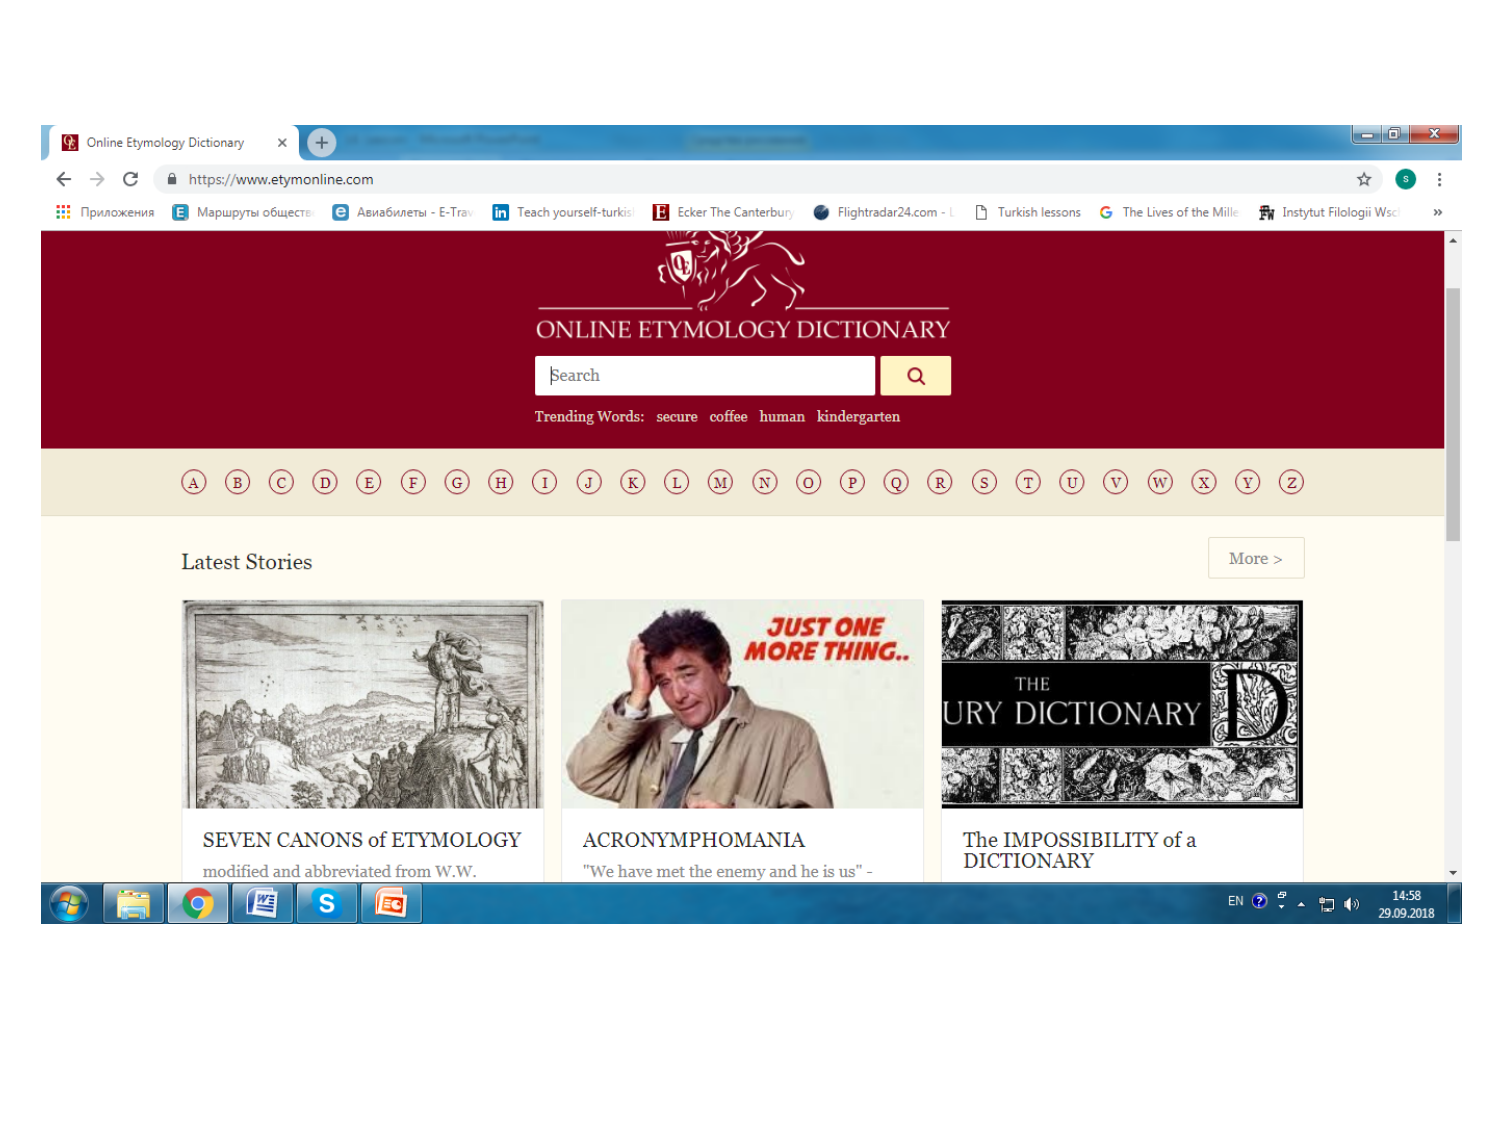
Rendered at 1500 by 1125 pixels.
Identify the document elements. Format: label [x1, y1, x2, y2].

picture [40, 125, 1462, 925]
